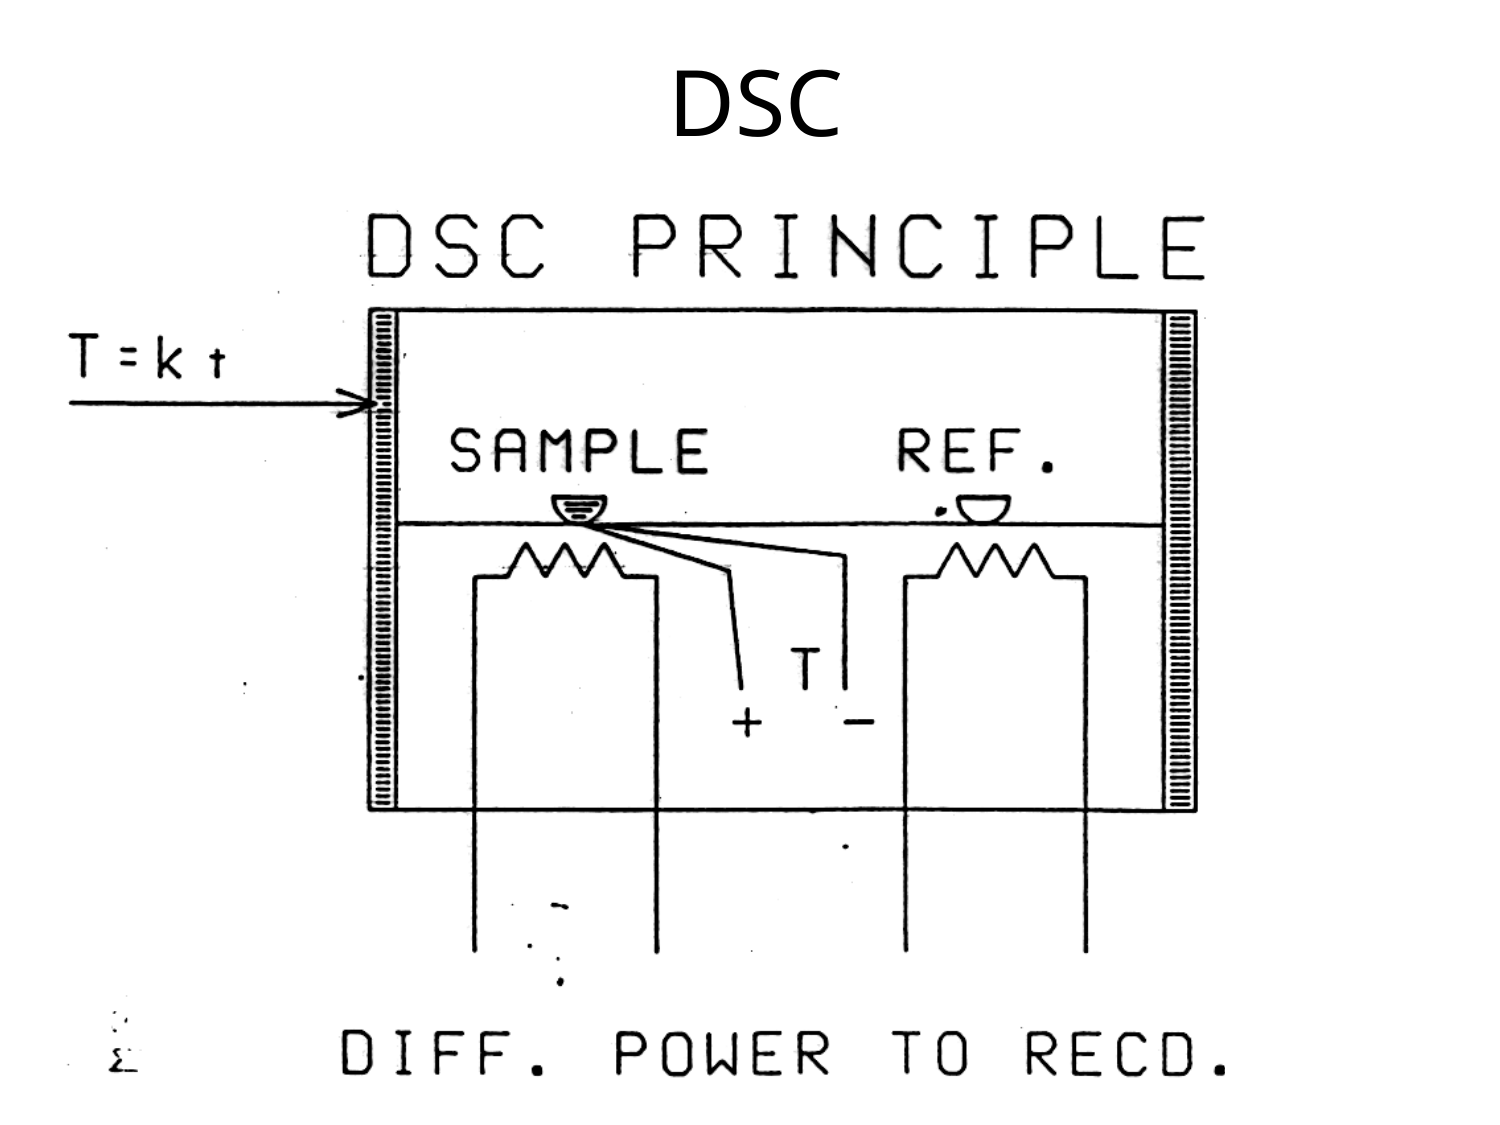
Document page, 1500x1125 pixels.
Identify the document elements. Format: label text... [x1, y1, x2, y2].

text_box DSC [512, 37, 1000, 163]
picture [59, 204, 1226, 1083]
